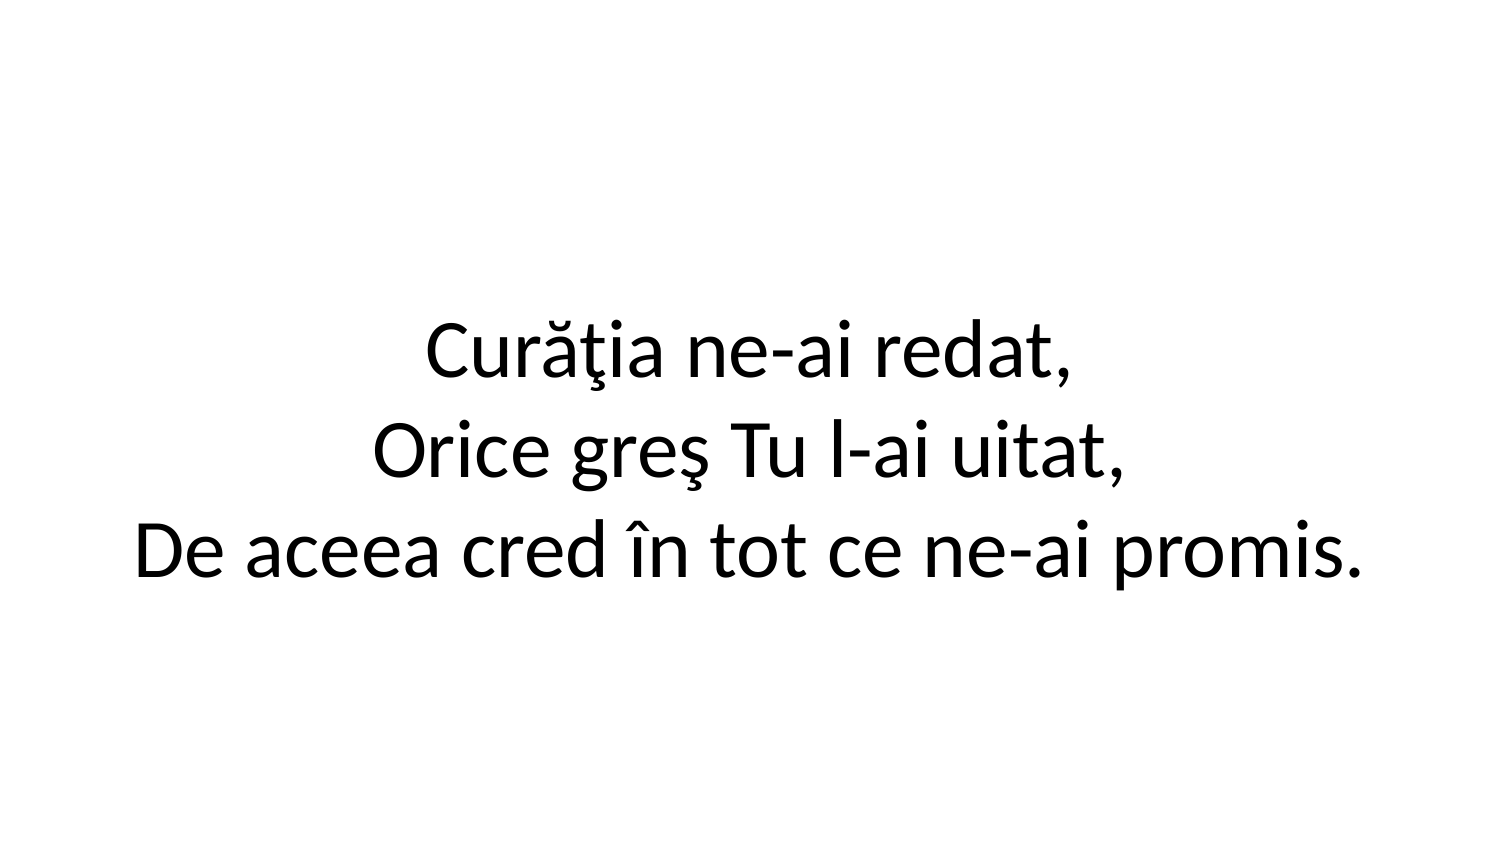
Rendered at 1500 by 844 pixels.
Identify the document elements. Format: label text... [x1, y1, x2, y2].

text_box Curăţia ne-ai redat, Orice greş Tu l-ai uitat, De aceea cred în tot ce ne-ai promis. [118, 242, 1382, 602]
